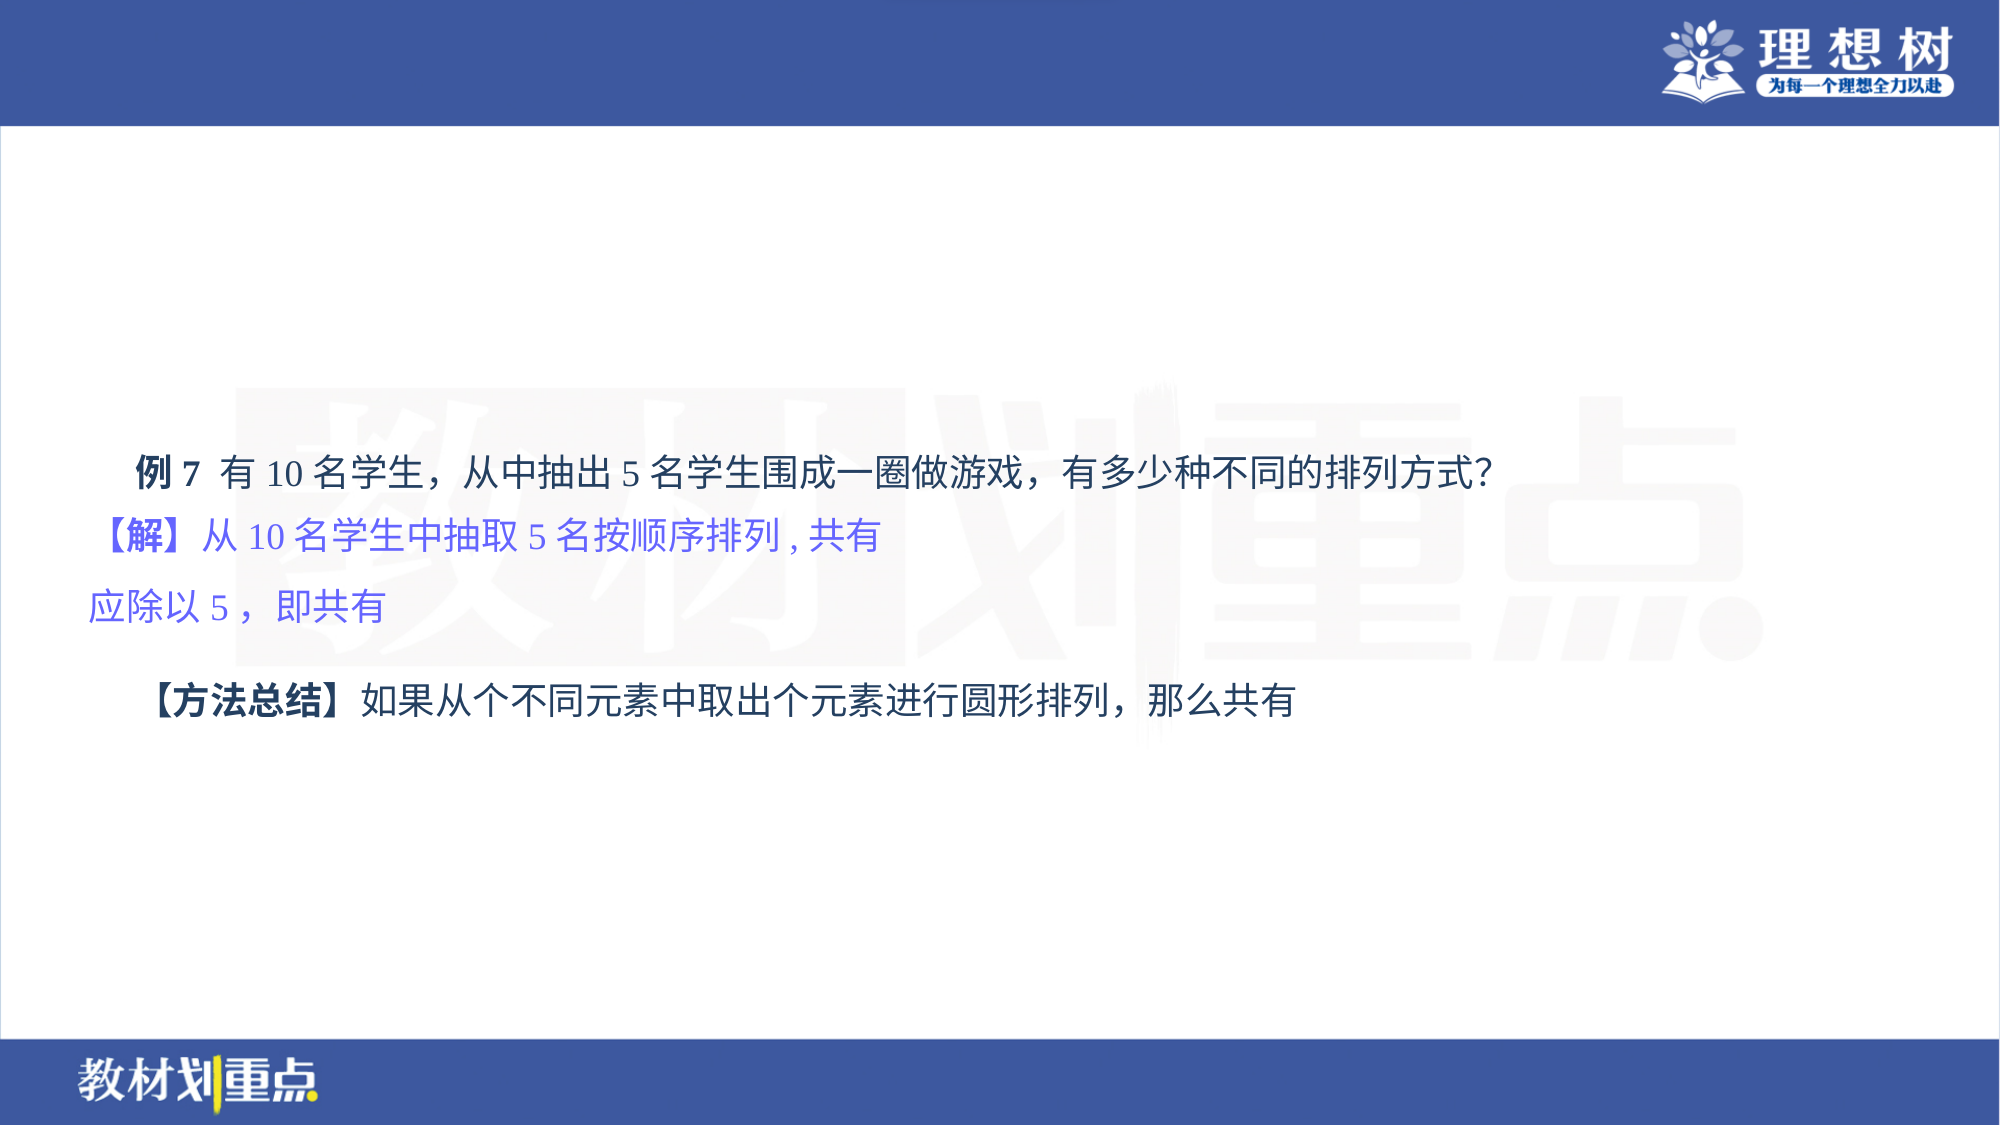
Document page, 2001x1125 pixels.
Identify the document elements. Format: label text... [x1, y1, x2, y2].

picture [0, 0, 2000, 1125]
text_box 例7 有10名学生，从中抽出5名学生围成一圈做游戏，有多少种不同的排列方式？ [88, 427, 1911, 487]
